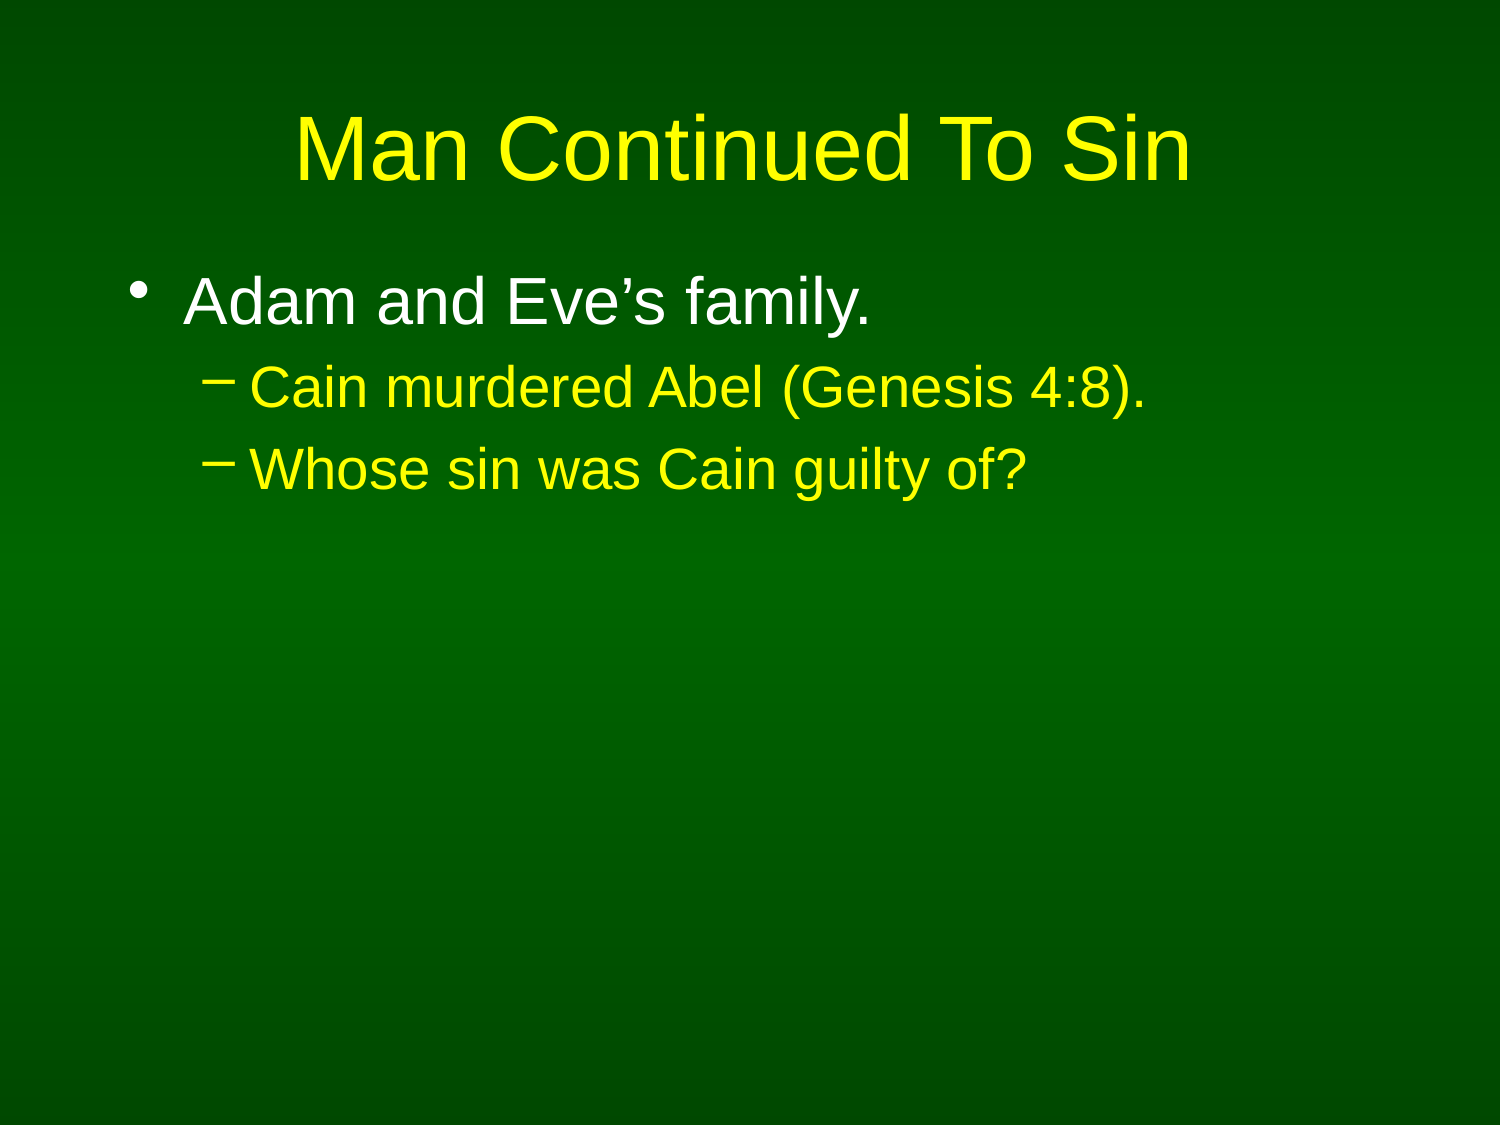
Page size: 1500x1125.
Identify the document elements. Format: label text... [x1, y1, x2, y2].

title Man Continued To Sin [50, 50, 1438, 238]
list Adam and Eve’s family. Cain murdered Abel (Genesis 4:8). Whose sin was Cain guilty of? [112, 249, 1450, 513]
